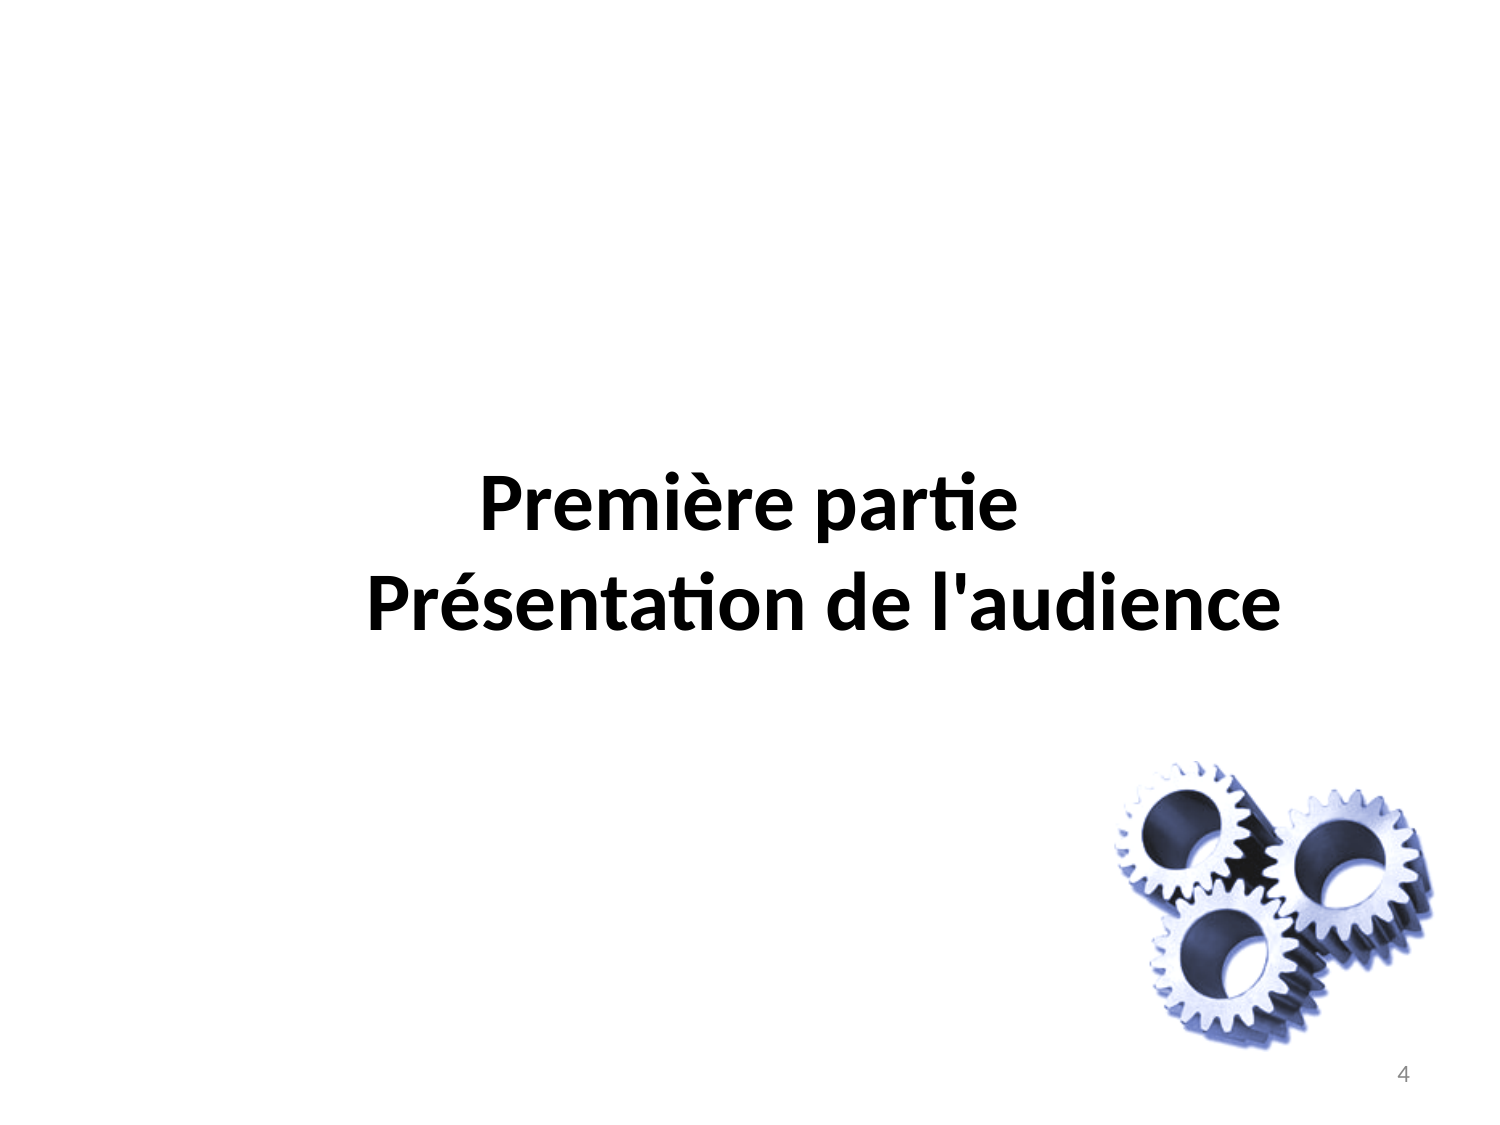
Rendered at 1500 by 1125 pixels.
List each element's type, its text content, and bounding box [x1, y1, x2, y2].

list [1112, 761, 1436, 1052]
title Première partie Présentation de l'audience [75, 453, 1425, 641]
slide_number 4 [1074, 1042, 1425, 1103]
